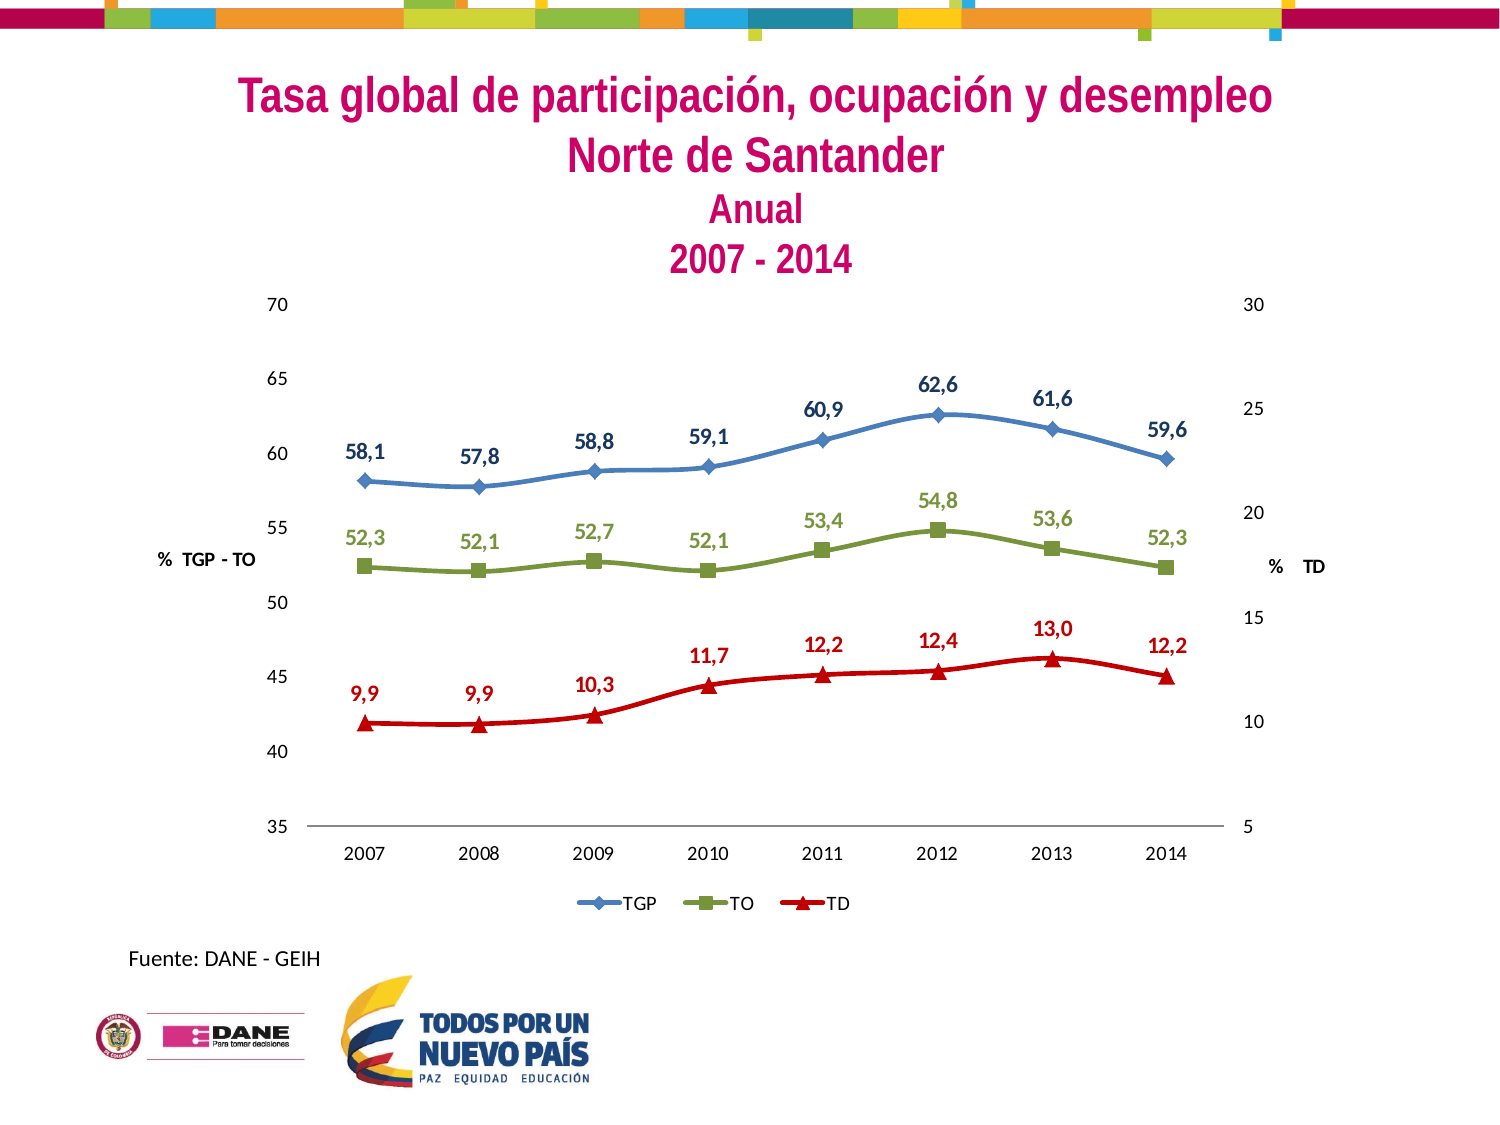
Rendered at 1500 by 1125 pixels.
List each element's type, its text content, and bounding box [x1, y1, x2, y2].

picture [137, 281, 1332, 926]
text_box Tasa global de participación, ocupación y desempleo Norte de Santander Anual 2007 - 2014 [112, 54, 1400, 350]
picture [0, 0, 1500, 41]
picture [52, 955, 632, 1118]
text_box Fuente: DANE - GEIH [113, 935, 342, 978]
